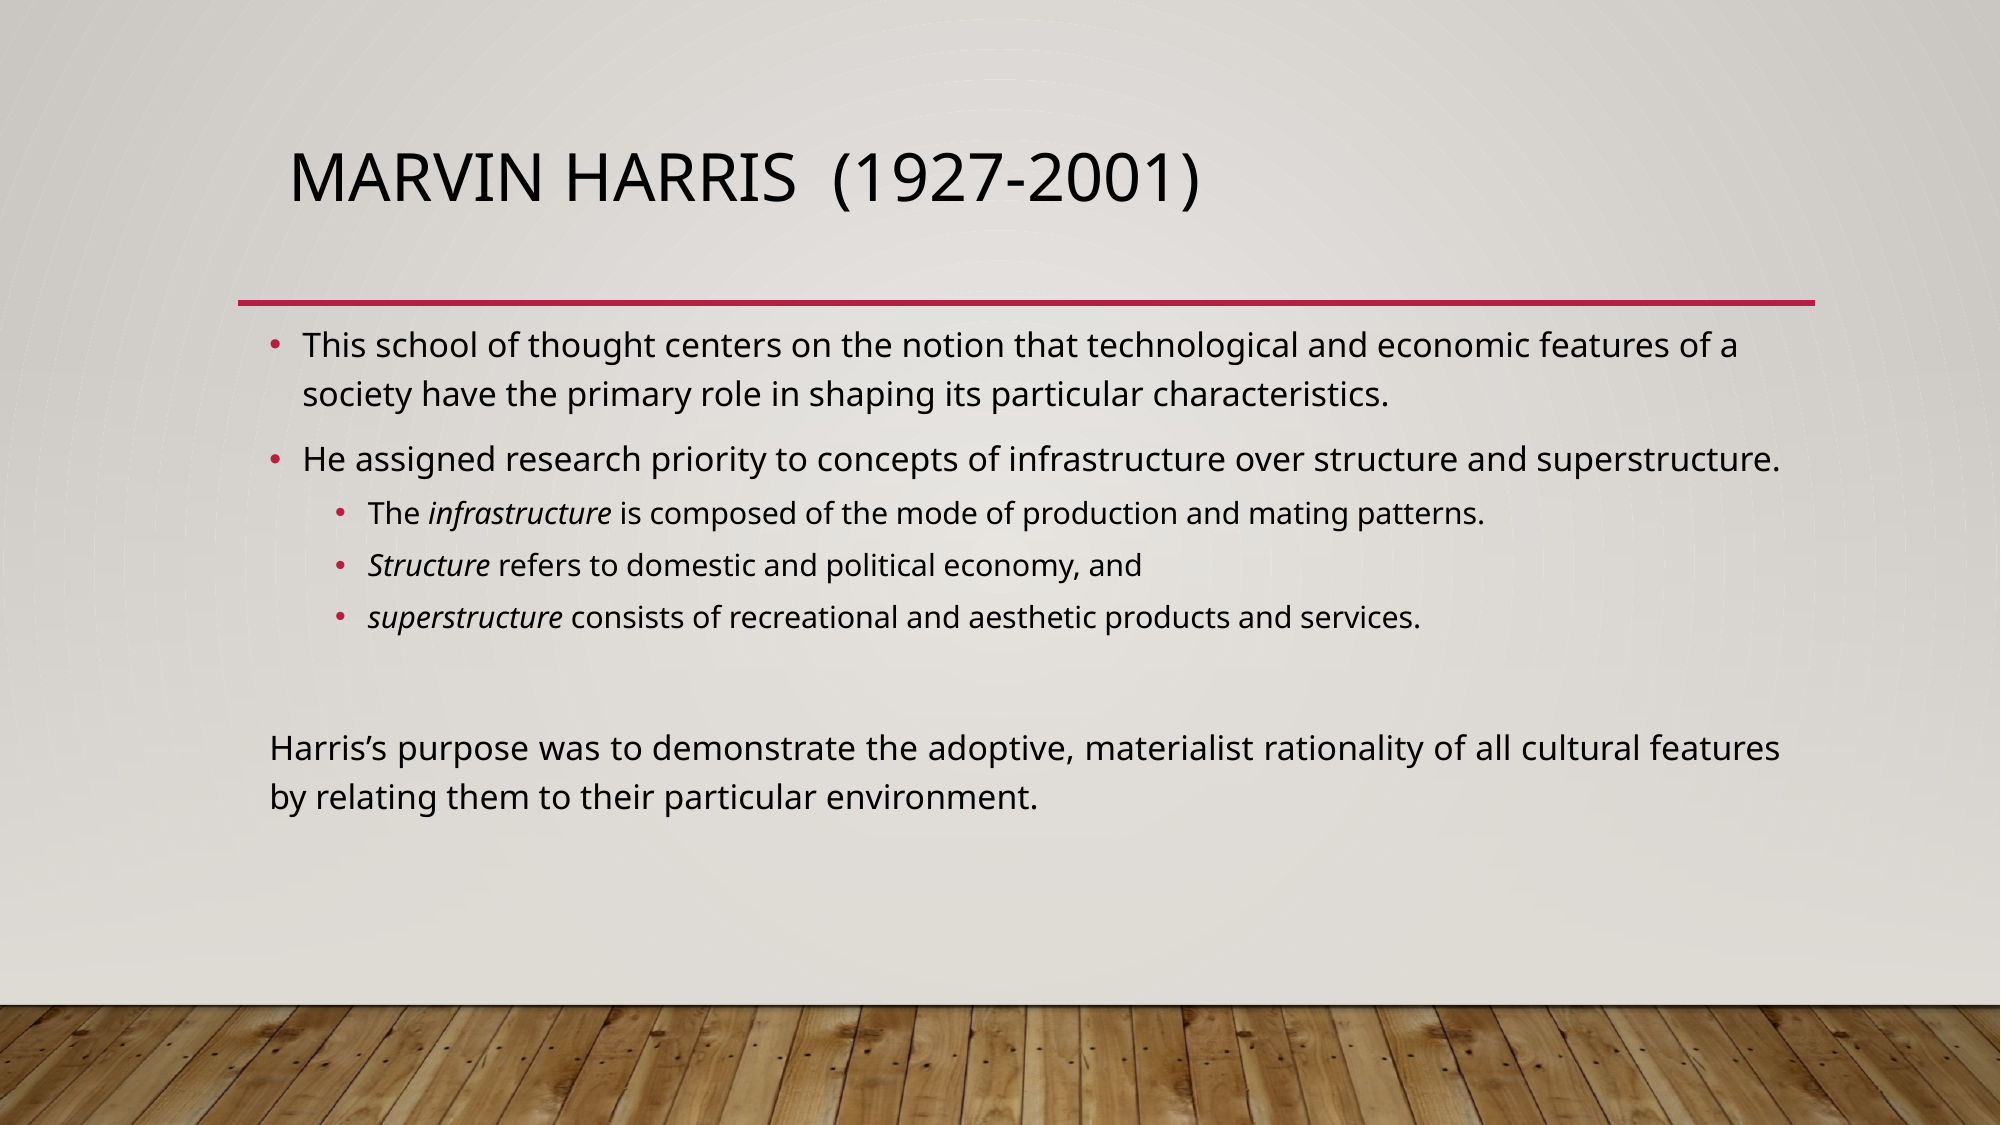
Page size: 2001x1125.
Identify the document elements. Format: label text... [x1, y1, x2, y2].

picture [0, 1005, 2000, 1125]
title Marvin Harris (1927-2001) [273, 136, 1849, 309]
list This school of thought centers on the notion that technological and economic features of a society have the primary role in shaping its particular characteristics. He assigned research priority to concepts of infrastructure over structure and superstructure. The infrastructure is composed of the mode of production and mating patterns. Structure refers to domestic and political economy, and superstructure consists of recreational and aesthetic products and services. Harris’s purpose was to demonstrate the adoptive, materialist rationality of all cultural features by relating them to their particular environment. [254, 308, 1797, 875]
